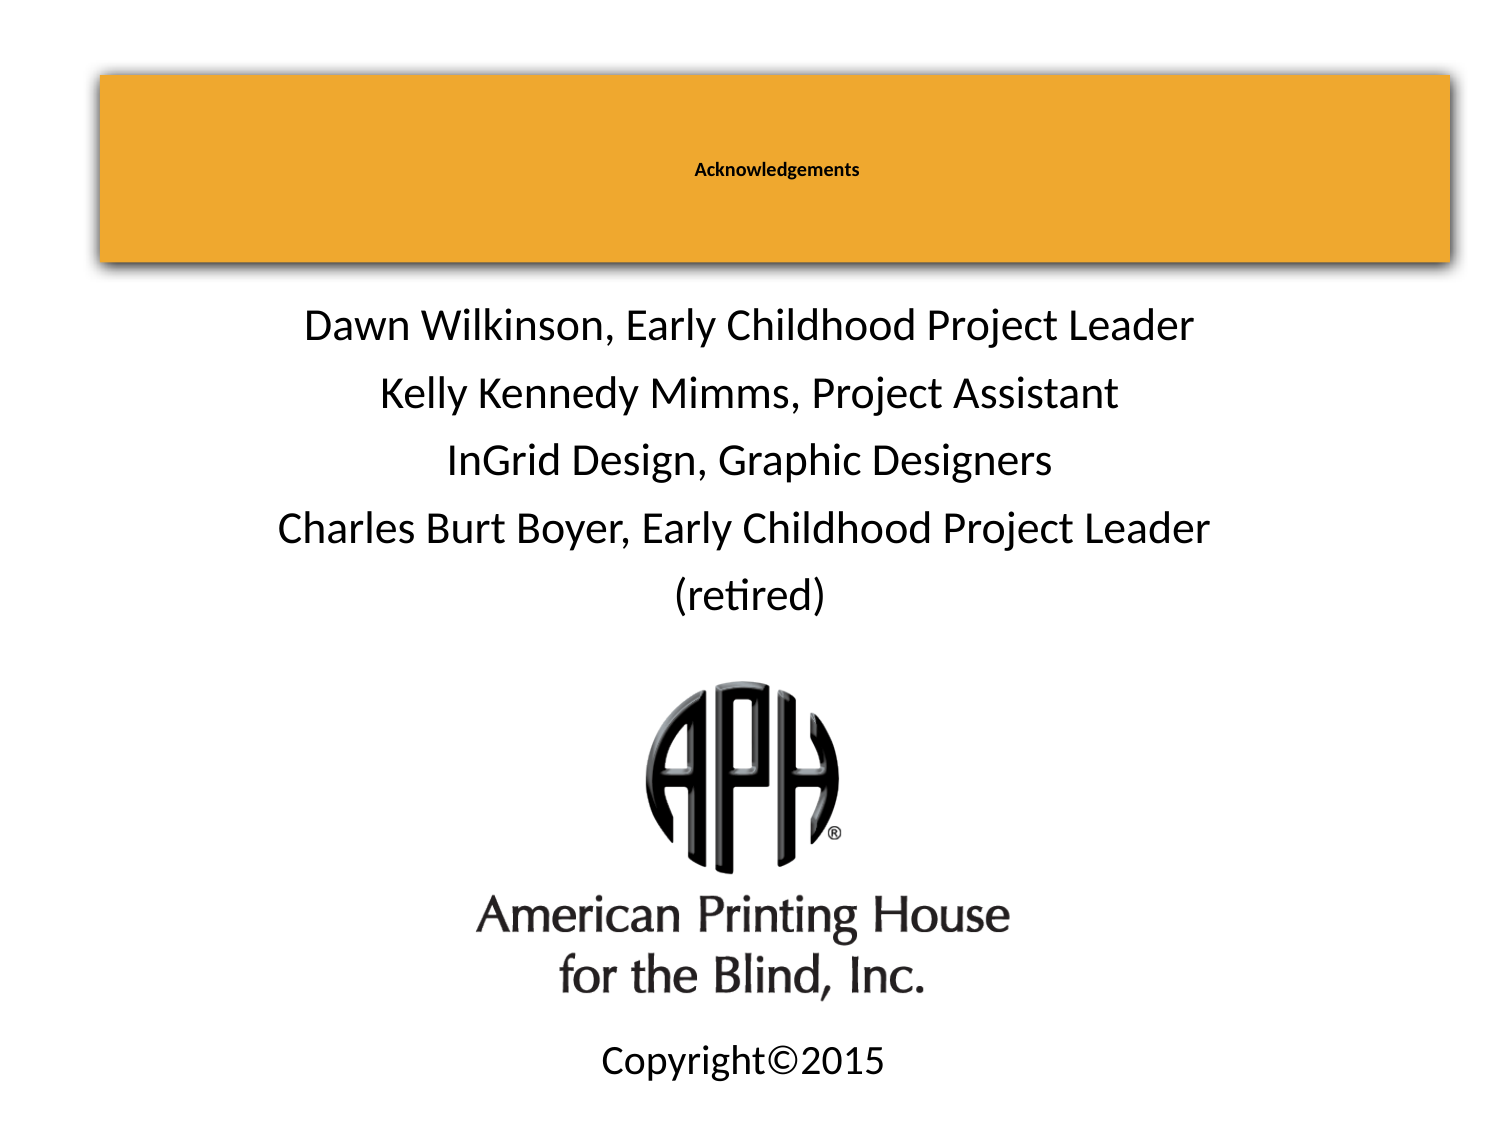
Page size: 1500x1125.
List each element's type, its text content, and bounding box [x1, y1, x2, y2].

text_box Copyright©2015 [562, 1025, 925, 1090]
text_box Dawn Wilkinson, Early Childhood Project Leader Kelly Kennedy Mimms, Project Assistant InGrid Design, Graphic Designers Charles Burt Boyer, Early Childhood Project Leader (retired) [0, 287, 1500, 628]
title Acknowledgements [99, 75, 1450, 263]
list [474, 662, 1013, 1008]
